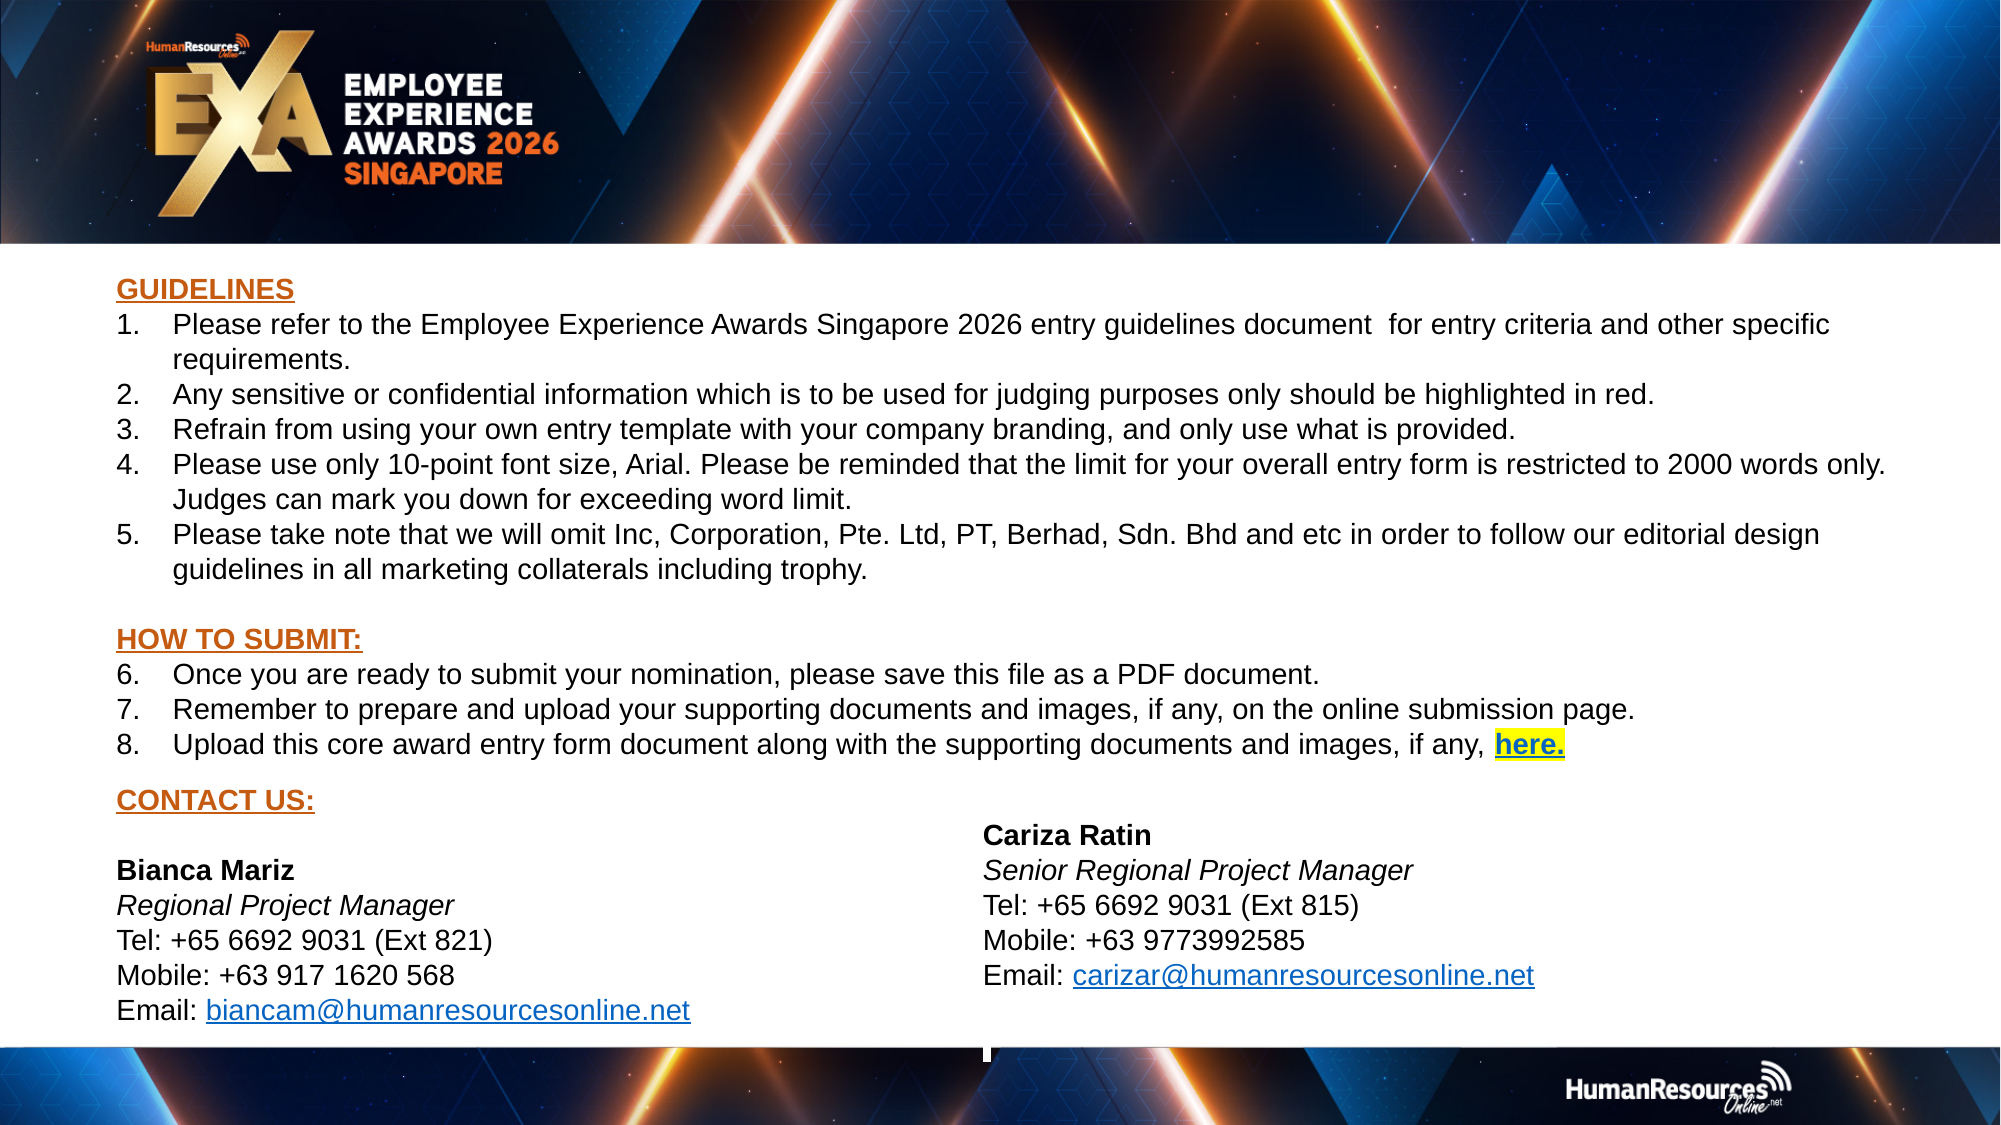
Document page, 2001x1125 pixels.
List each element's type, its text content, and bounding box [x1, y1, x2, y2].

picture [0, 0, 2001, 1125]
text_box GUIDELINES Please refer to the Employee Experience Awards Singapore 2026 entry guidelines document for entry criteria and other specific requirements. Any sensitive or confidential information which is to be used for judging purposes only should be highlighted in red. Refrain from using your own entry template with your company branding, and only use what is provided. Please use only 10-point font size, Arial. Please be reminded that the limit for your overall entry form is restricted to 2000 words only. Judges can mark you down for exceeding word limit. Please take note that we will omit Inc, Corporation, Pte. Ltd, PT, Berhad, Sdn. Bhd and etc in order to follow our editorial design guidelines in all marketing collaterals including trophy. HOW TO SUBMIT: Once you are ready to submit your nomination, please save this file as a PDF document. Remember to prepare and upload your supporting documents and images, if any, on the online submission page. Upload this core award entry form document along with the supporting documents and images, if any, here. [101, 263, 1923, 838]
text_box CONTACT US: Bianca Mariz Regional Project Manager Tel: +65 6692 9031 (Ext 821) Mobile: +63 917 1620 568 Email: biancam@humanresourcesonline.net Cariza Ratin Senior Regional Project Manager Tel: +65 6692 9031 (Ext 815) Mobile: +63 9773992585 Email: carizar@humanresourcesonline.net [101, 774, 1865, 1125]
